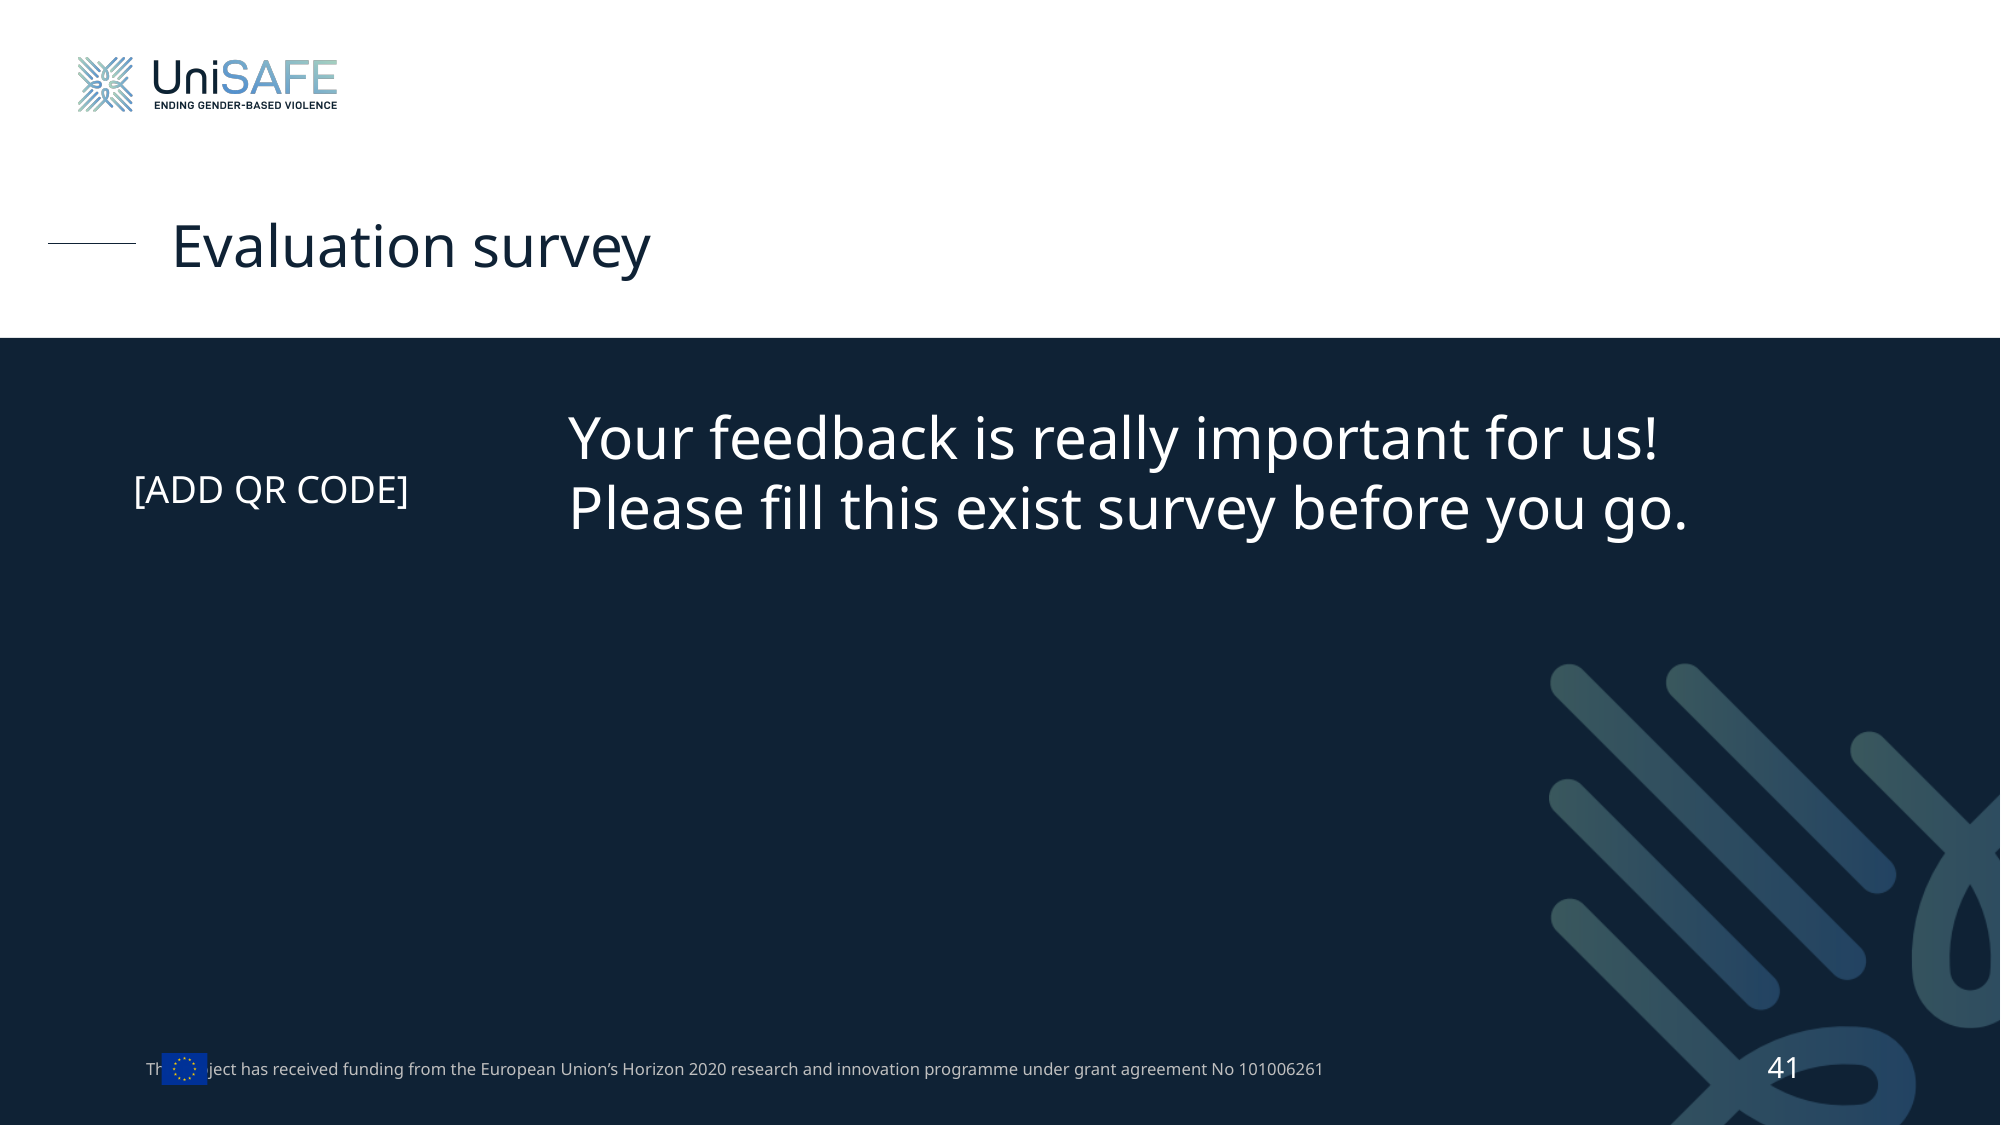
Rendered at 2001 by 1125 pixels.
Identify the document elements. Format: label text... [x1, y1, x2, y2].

picture [78, 57, 337, 112]
title Evaluation survey [171, 185, 1827, 313]
text_box Your feedback is really important for us! Please fill this exist survey before you go. [553, 393, 1807, 549]
text_box [ADD QR CODE] [118, 458, 444, 519]
